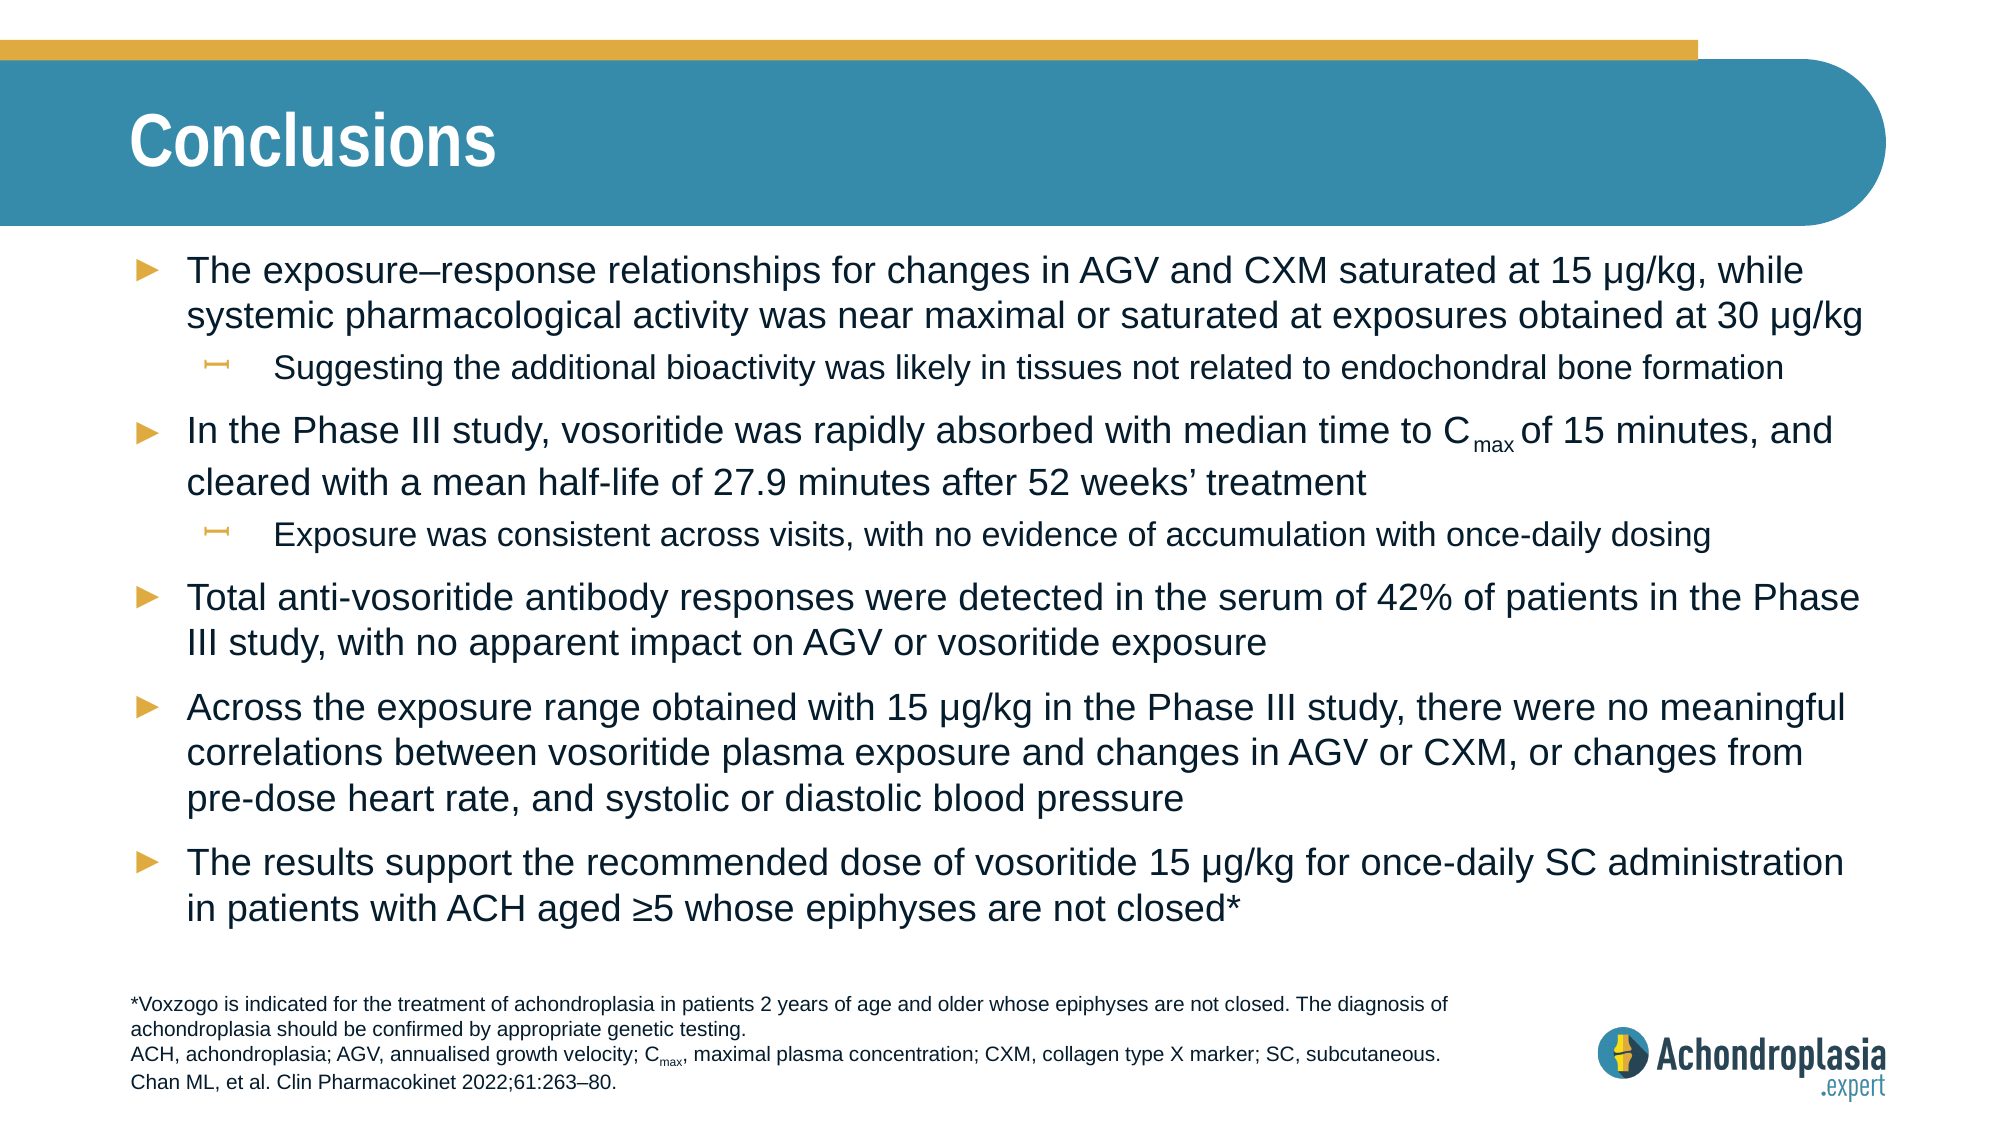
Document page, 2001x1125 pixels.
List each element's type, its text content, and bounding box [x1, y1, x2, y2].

title Conclusions [114, 59, 1886, 225]
footer *Voxzogo is indicated for the treatment of achondroplasia in patients 2 years of age and older whose epiphyses are not closed. The diagnosis of achondroplasia should be confirmed by appropriate genetic testing. ACH, achondroplasia; AGV, annualised growth velocity; Cmax, maximal plasma concentration; CXM, collagen type X marker; SC, subcutaneous. Chan ML, et al. Clin Pharmacokinet 2022;61:263–80. [115, 1005, 1609, 1102]
list The exposure–response relationships for changes in AGV and CXM saturated at 15 μg/kg, while systemic pharmacological activity was near maximal or saturated at exposures obtained at 30 μg/kg Suggesting the additional bioactivity was likely in tissues not related to endochondral bone formation In the Phase III study, vosoritide was rapidly absorbed with median time to Cmax of 15 minutes, and cleared with a mean half-life of 27.9 minutes after 52 weeks’ treatment Exposure was consistent across visits, with no evidence of accumulation with once-daily dosing Total anti-vosoritide antibody responses were detected in the serum of 42% of patients in the Phase III study, with no apparent impact on AGV or vosoritide exposure Across the exposure range obtained with 15 μg/kg in the Phase III study, there were no meaningful correlations between vosoritide plasma exposure and changes in AGV or CXM, or changes from pre-dose heart rate, and systolic or diastolic blood pressure The results support the recommended dose of vosoritide 15 μg/kg for once-daily SC administration in patients with ACH aged ≥5 whose epiphyses are not closed* [114, 237, 1886, 982]
picture [1609, 1027, 1886, 1102]
